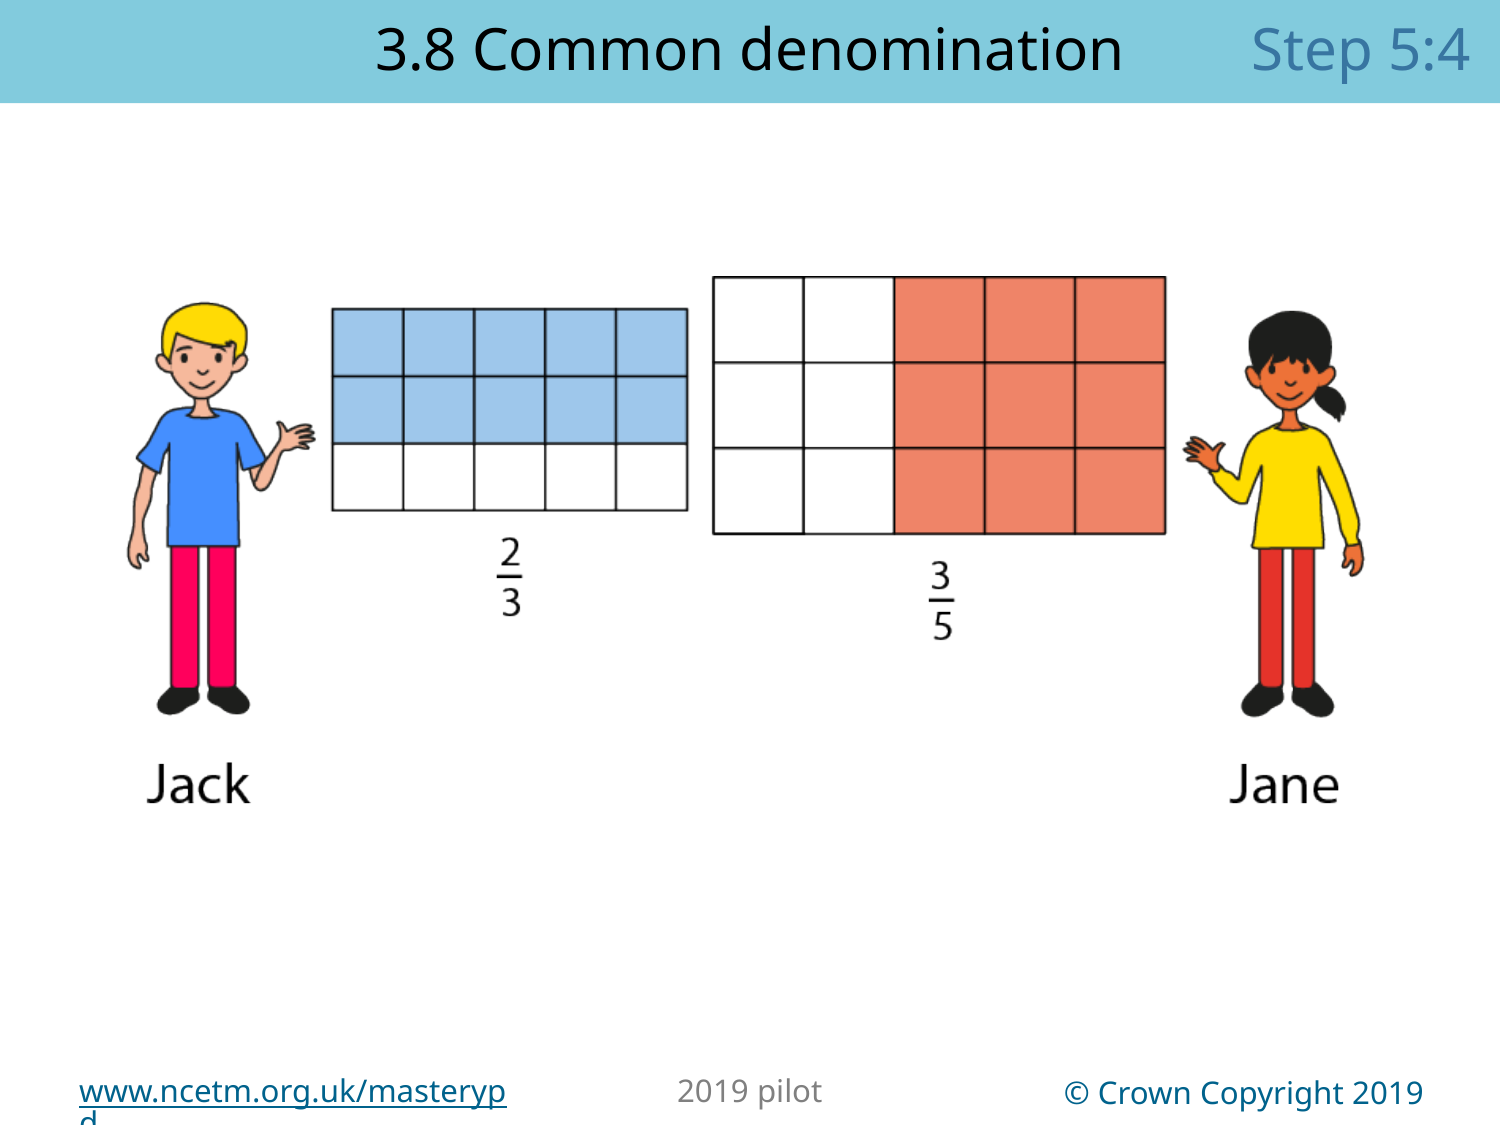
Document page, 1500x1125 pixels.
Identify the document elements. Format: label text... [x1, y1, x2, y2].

picture [101, 276, 1399, 848]
list Step 5:4 [0, 0, 1500, 104]
